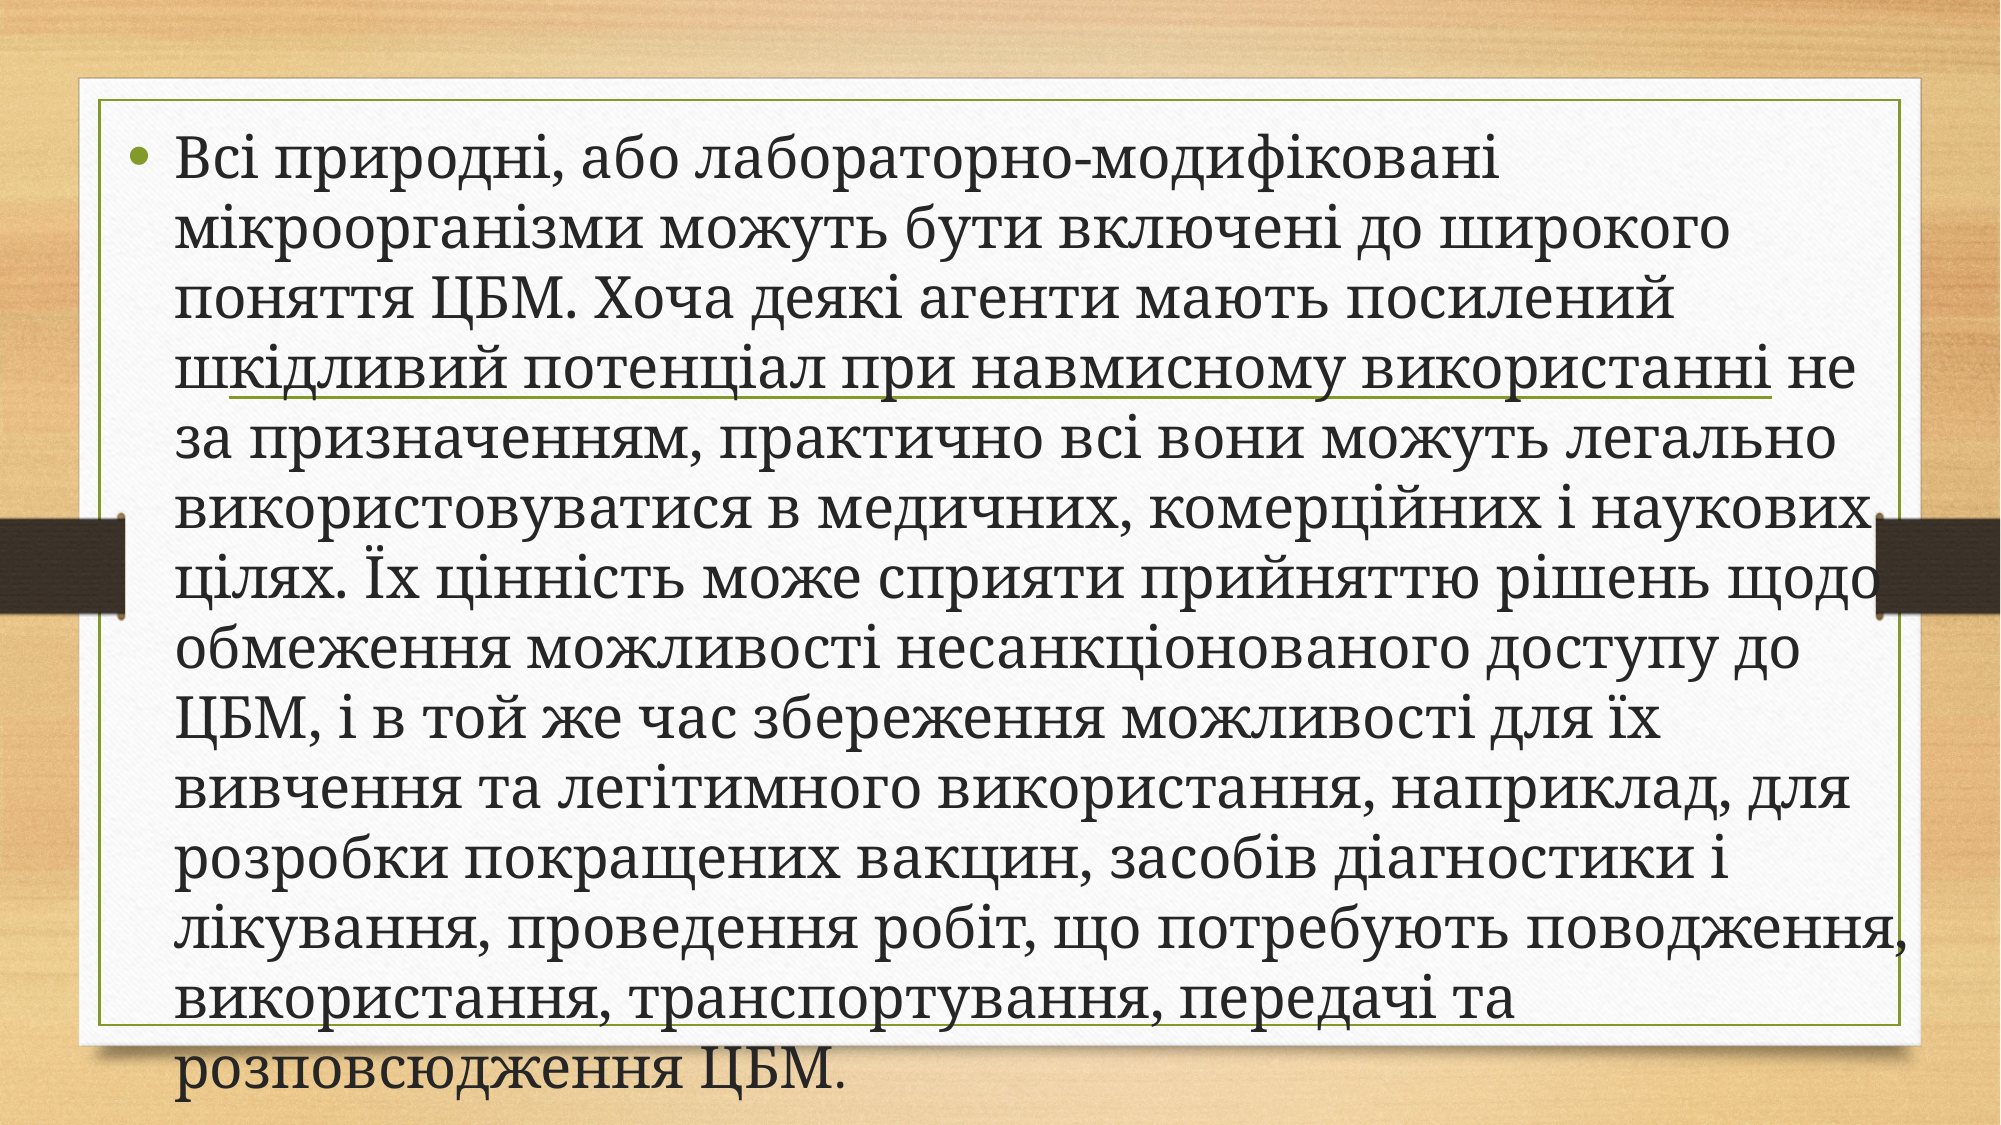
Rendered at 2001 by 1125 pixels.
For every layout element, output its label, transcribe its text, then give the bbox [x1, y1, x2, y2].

list Всі природні, або лабораторно-модифіковані мікроорганізми можуть бути включені до широкого поняття ЦБМ. Хоча деякі агенти мають посилений шкідливий потенціал при навмисному використанні не за призначенням, практично всі вони можуть легально використовуватися в медичних, комерційних і наукових цілях. Їх цінність може сприяти прийняттю рішень щодо обмеження можливості несанкціонованого доступу до ЦБМ, і в той же час збереження можливості для їх вивчення та легітимного використання, наприклад, для розробки покращених вакцин, засобів діагностики і лікування, проведення робіт, що потребують поводження, використання, транспортування, передачі та розповсюдження ЦБМ. [112, 112, 1931, 1073]
picture [0, 0, 2001, 1125]
